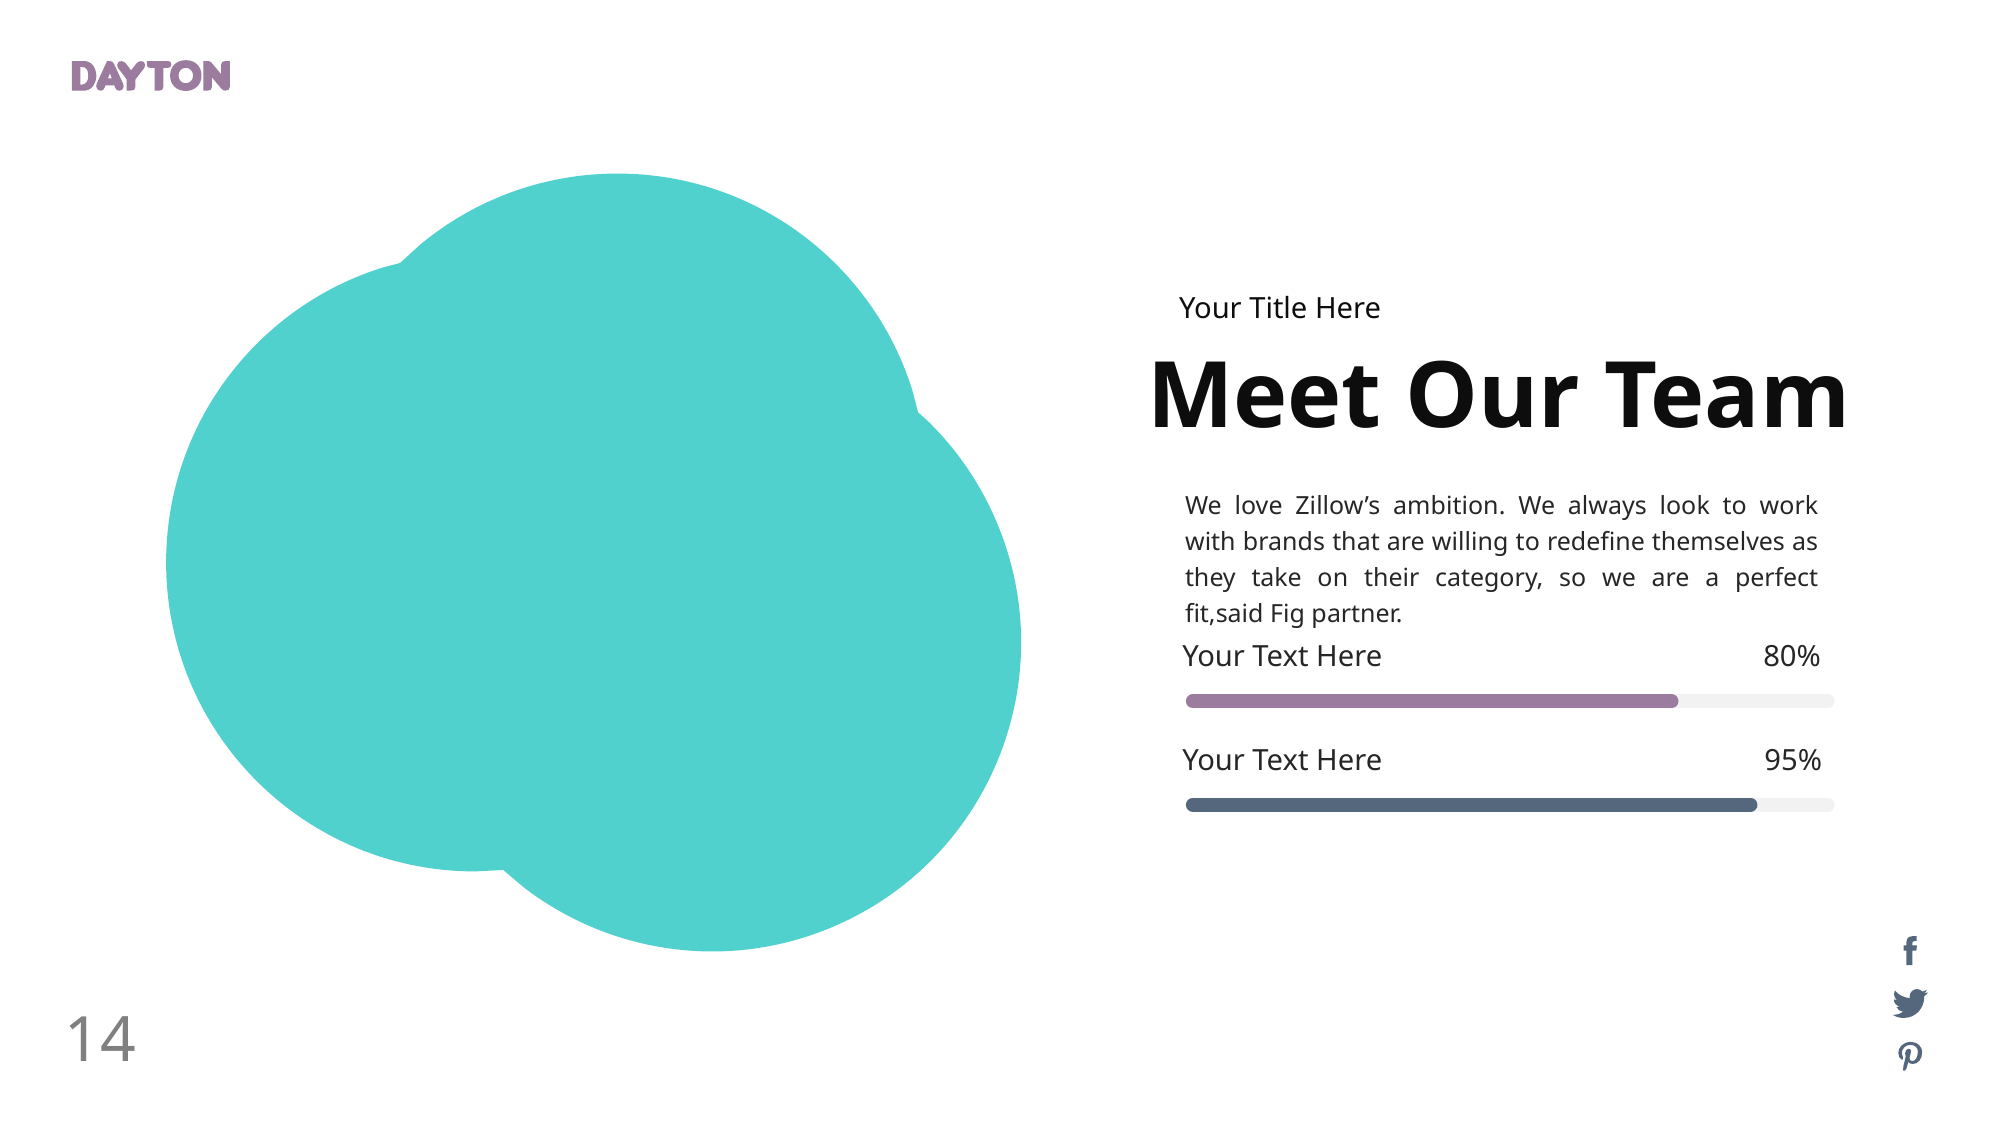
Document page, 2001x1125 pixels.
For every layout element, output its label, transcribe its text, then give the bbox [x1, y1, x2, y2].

text_box We love Zillow’s ambition. We always look to work with brands that are willing to redefine themselves as they take on their category, so we are a perfect fit,said Fig partner. [1170, 475, 1834, 635]
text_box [1170, 282, 1828, 455]
text_box [165, 429, 195, 696]
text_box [1173, 630, 1834, 681]
picture [195, 173, 1051, 952]
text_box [1173, 733, 1834, 785]
